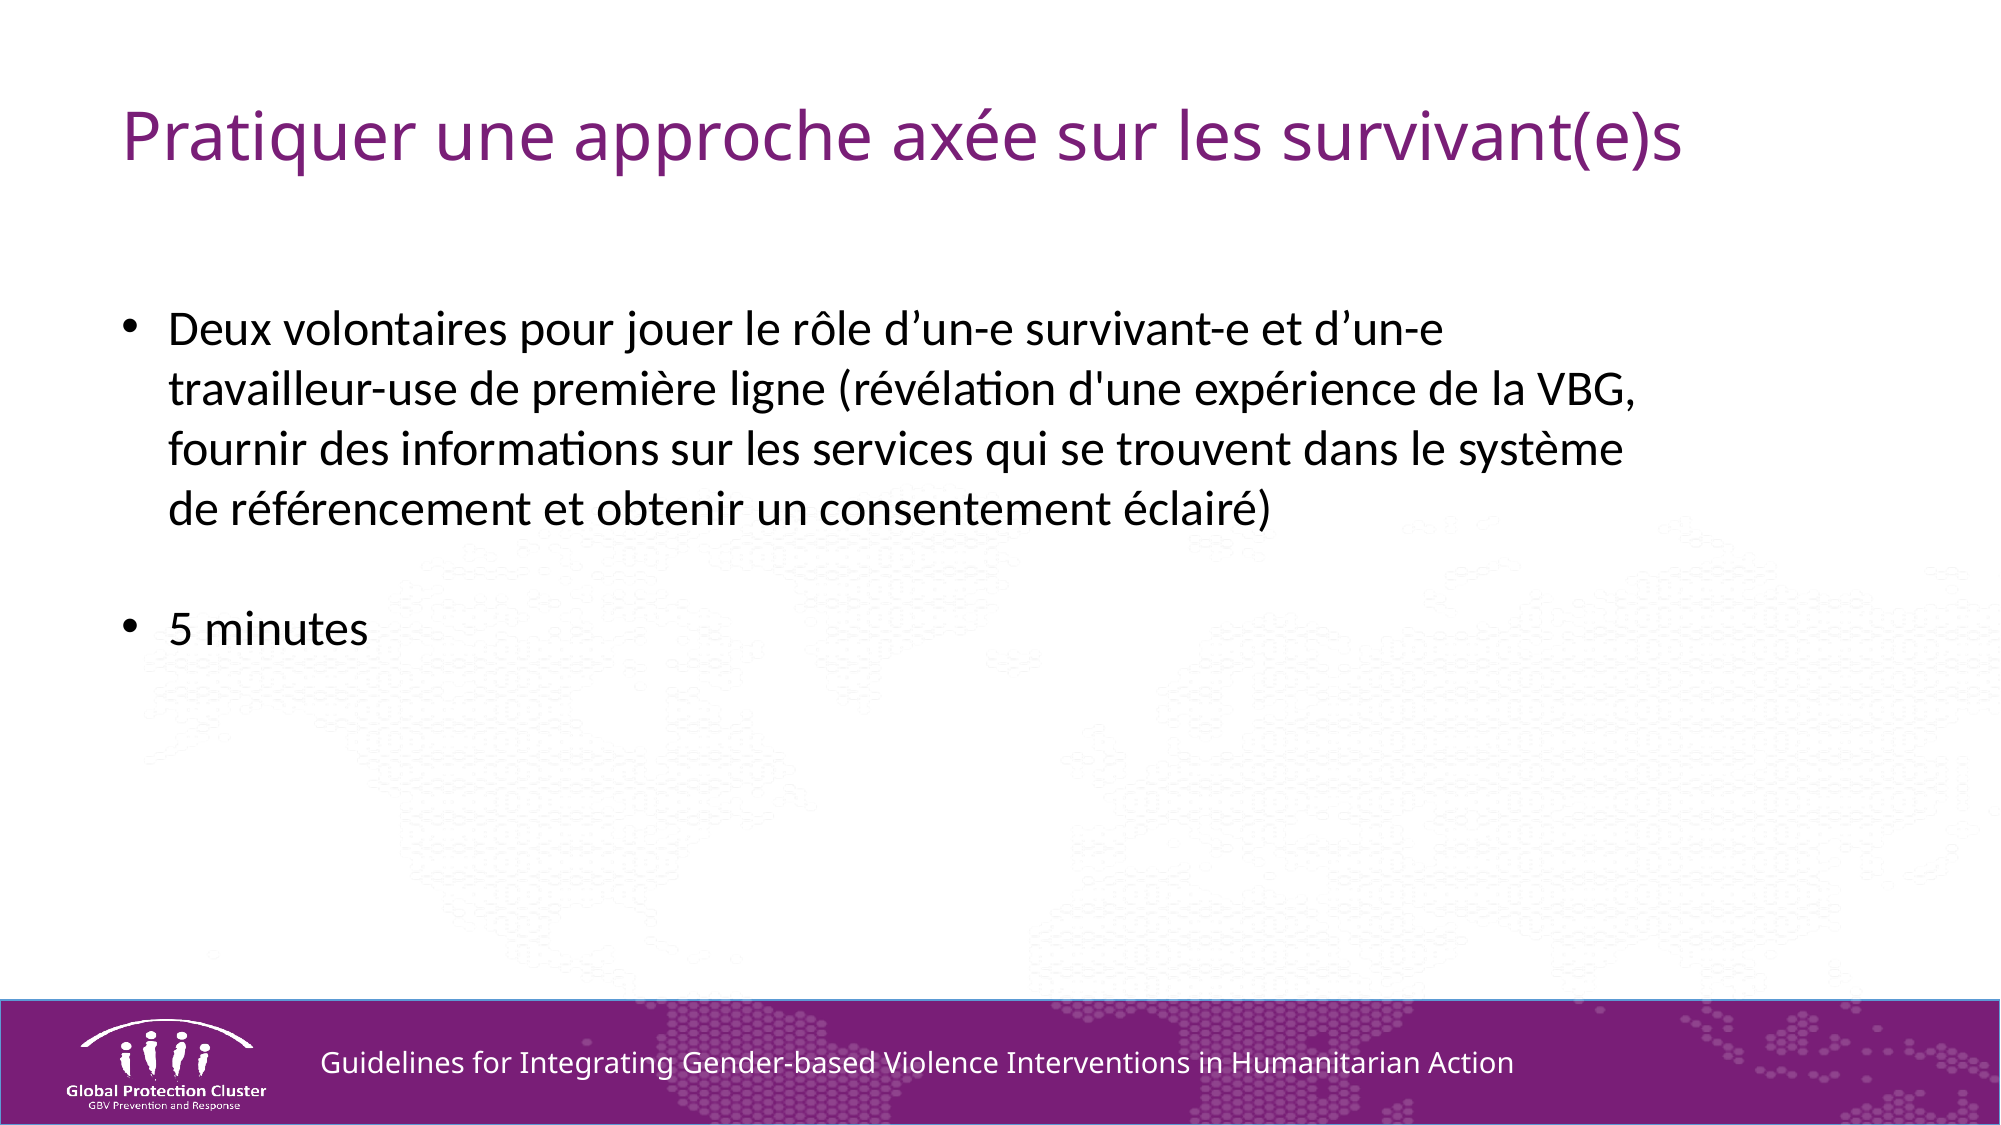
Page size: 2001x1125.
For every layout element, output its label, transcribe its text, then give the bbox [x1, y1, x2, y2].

title Pratiquer une approche axée sur les survivant(e)s [106, 94, 1782, 228]
text_box Deux volontaires pour jouer le rôle d’un-e survivant-e et d’un-e travailleur-use de première ligne (révélation d'une expérience de la VBG, fournir des informations sur les services qui se trouvent dans le système de référencement et obtenir un consentement éclairé) 5 minutes [106, 227, 1659, 663]
picture [56, 254, 2001, 1125]
